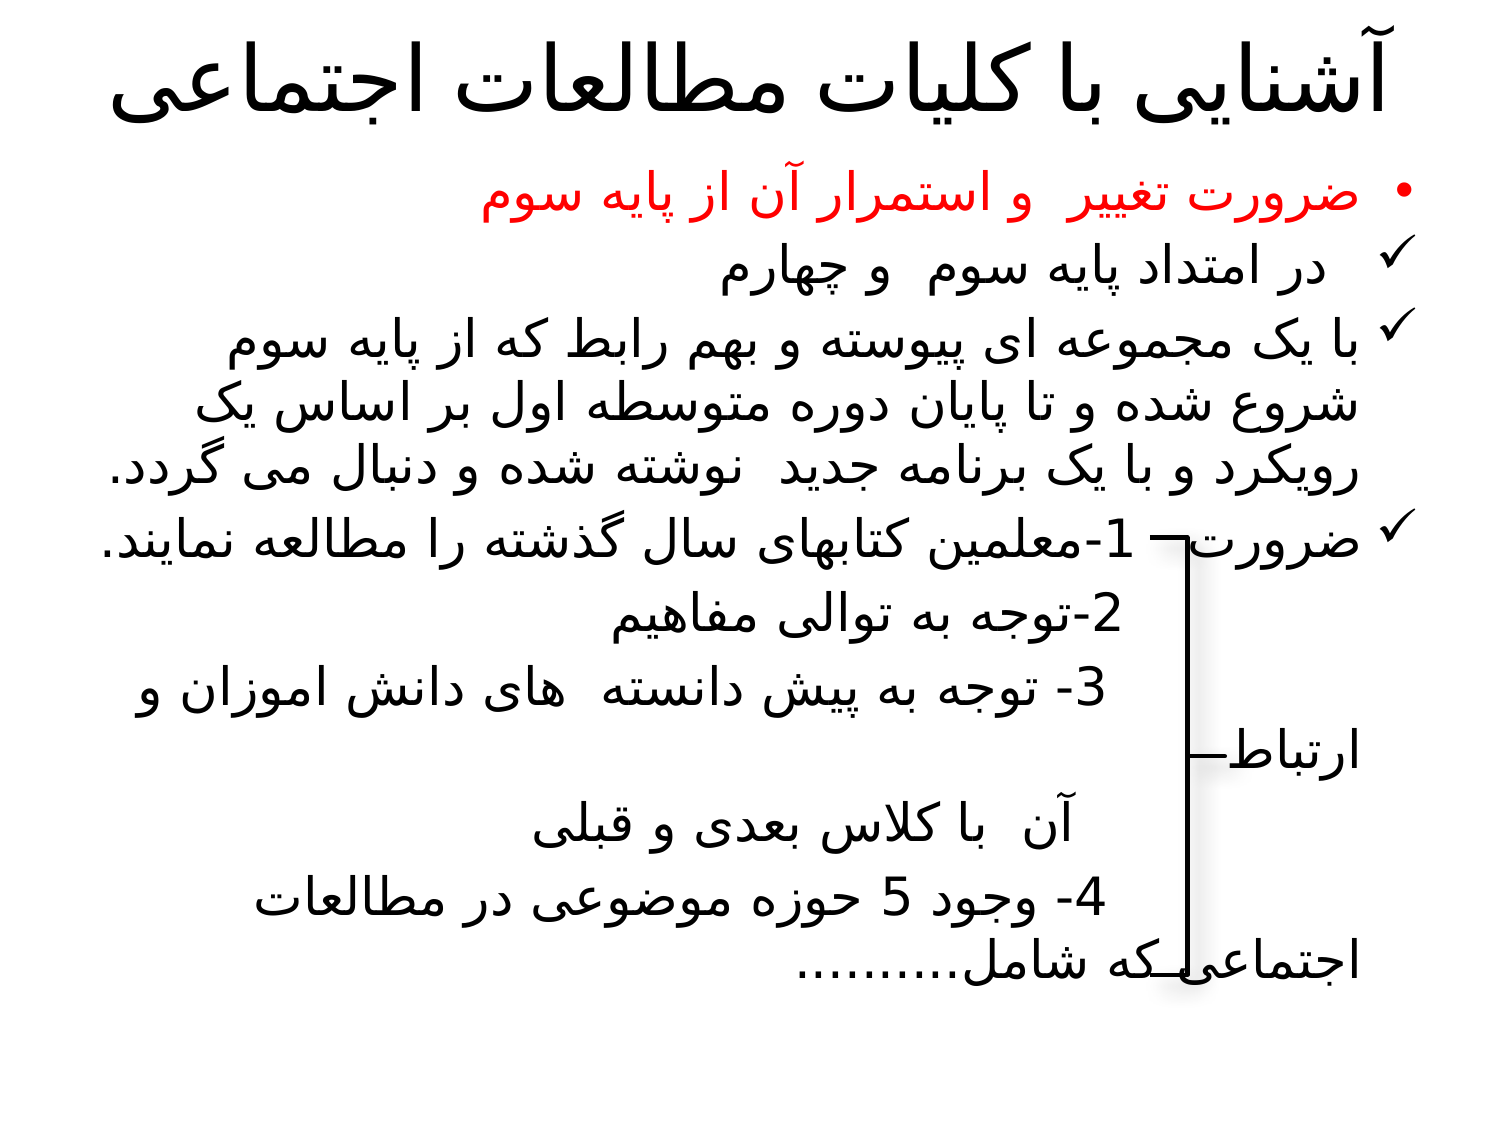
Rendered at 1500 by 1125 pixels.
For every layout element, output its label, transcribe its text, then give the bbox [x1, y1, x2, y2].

title آشنایی با کلیات مطالعات اجتماعی [75, 0, 1425, 149]
text_box [1149, 535, 1228, 977]
list ضرورت تغییر و استمرار آن از پایه سوم در امتداد پایه سوم و چهارم با یک مجموعه ای پیوسته و بهم رابط که از پایه سوم شروع شده و تا پایان دوره متوسطه اول بر اساس یک رویکرد و با یک برنامه جدید نوشته شده و دنبال می گردد. ضرورت 1-معلمین کتابهای سال گذشته را مطالعه نمایند. 2-توجه به توالی مفاهیم 3- توجه به پیش دانسته های دانش اموزان و ارتباط آن با کلاس بعدی و قبلی 4- وجود 5 حوزه موضوعی در مطالعات اجتماعی که شامل.......... [75, 149, 1425, 1063]
